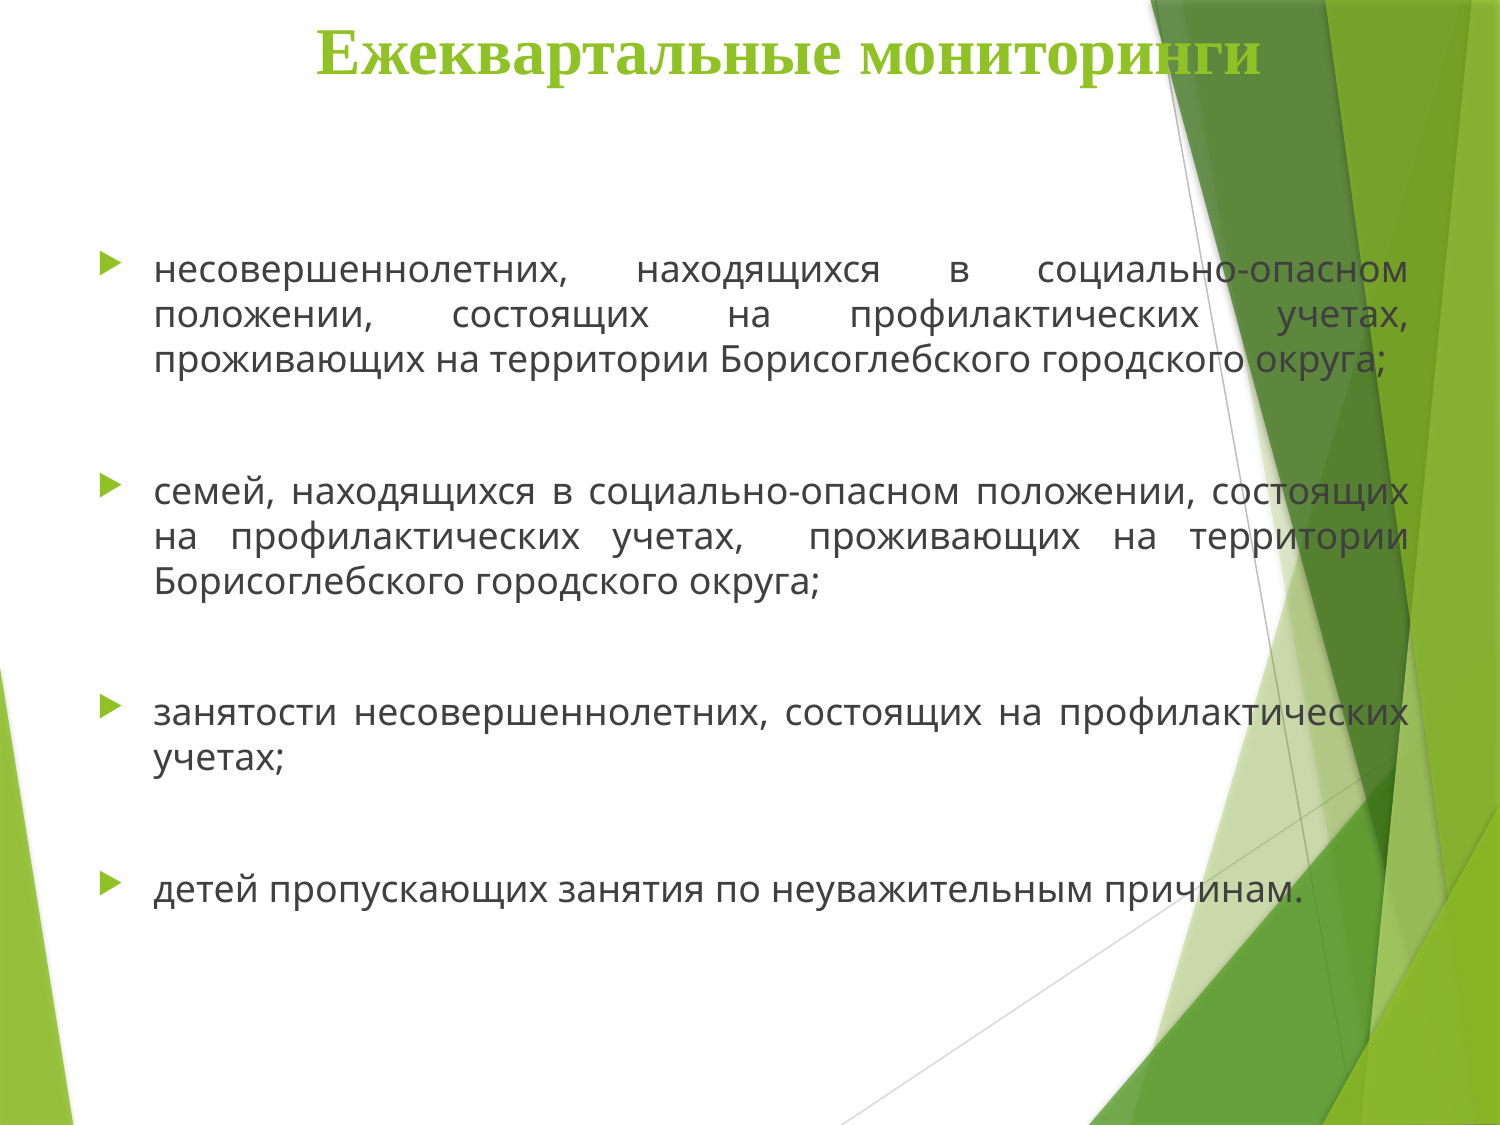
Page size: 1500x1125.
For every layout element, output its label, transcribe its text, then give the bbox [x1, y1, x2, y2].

title Ежеквартальные мониторинги [152, 0, 1428, 188]
list несовершеннолетних, находящихся в социально-опасном положении, состоящих на профилактических учетах, проживающих на территории Борисоглебского городского округа; семей, находящихся в социально-опасном положении, состоящих на профилактических учетах, проживающих на территории Борисоглебского городского округа; занятости несовершеннолетних, состоящих на профилактических учетах; детей пропускающих занятия по неуважительным причинам. [82, 237, 1425, 988]
